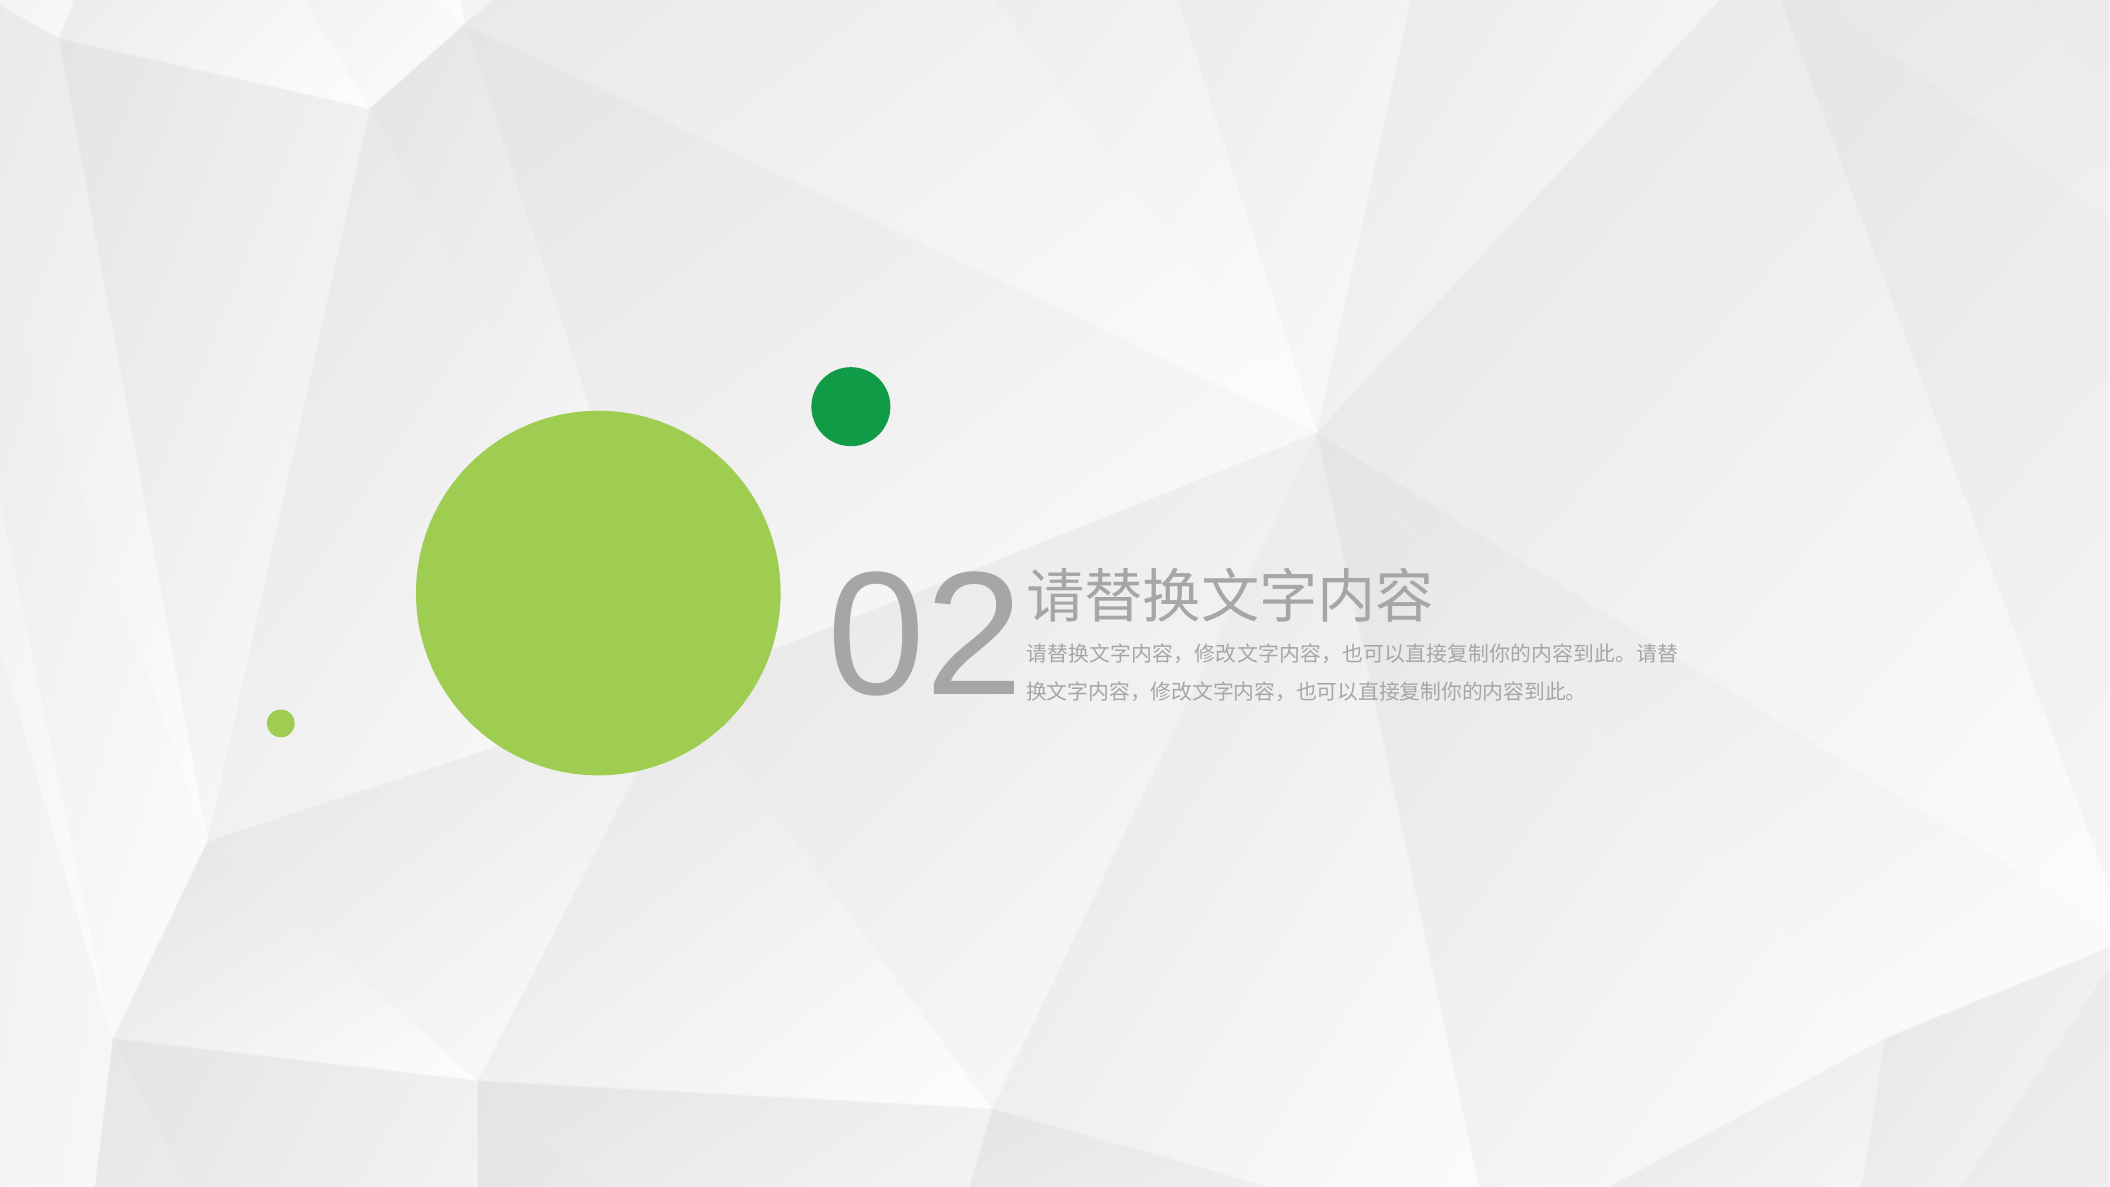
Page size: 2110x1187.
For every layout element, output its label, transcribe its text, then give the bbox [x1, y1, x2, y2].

text_box 请替换文字内容，修改文字内容，也可以直接复制你的内容到此。请替换文字内容，修改文字内容，也可以直接复制你的内容到此。 [1026, 628, 1679, 704]
text_box 请替换文字内容 [1026, 537, 1495, 628]
text_box 02 [780, 511, 1070, 737]
text_box [811, 367, 891, 447]
text_box [415, 410, 780, 776]
text_box [266, 709, 295, 738]
picture [0, 0, 2110, 1187]
